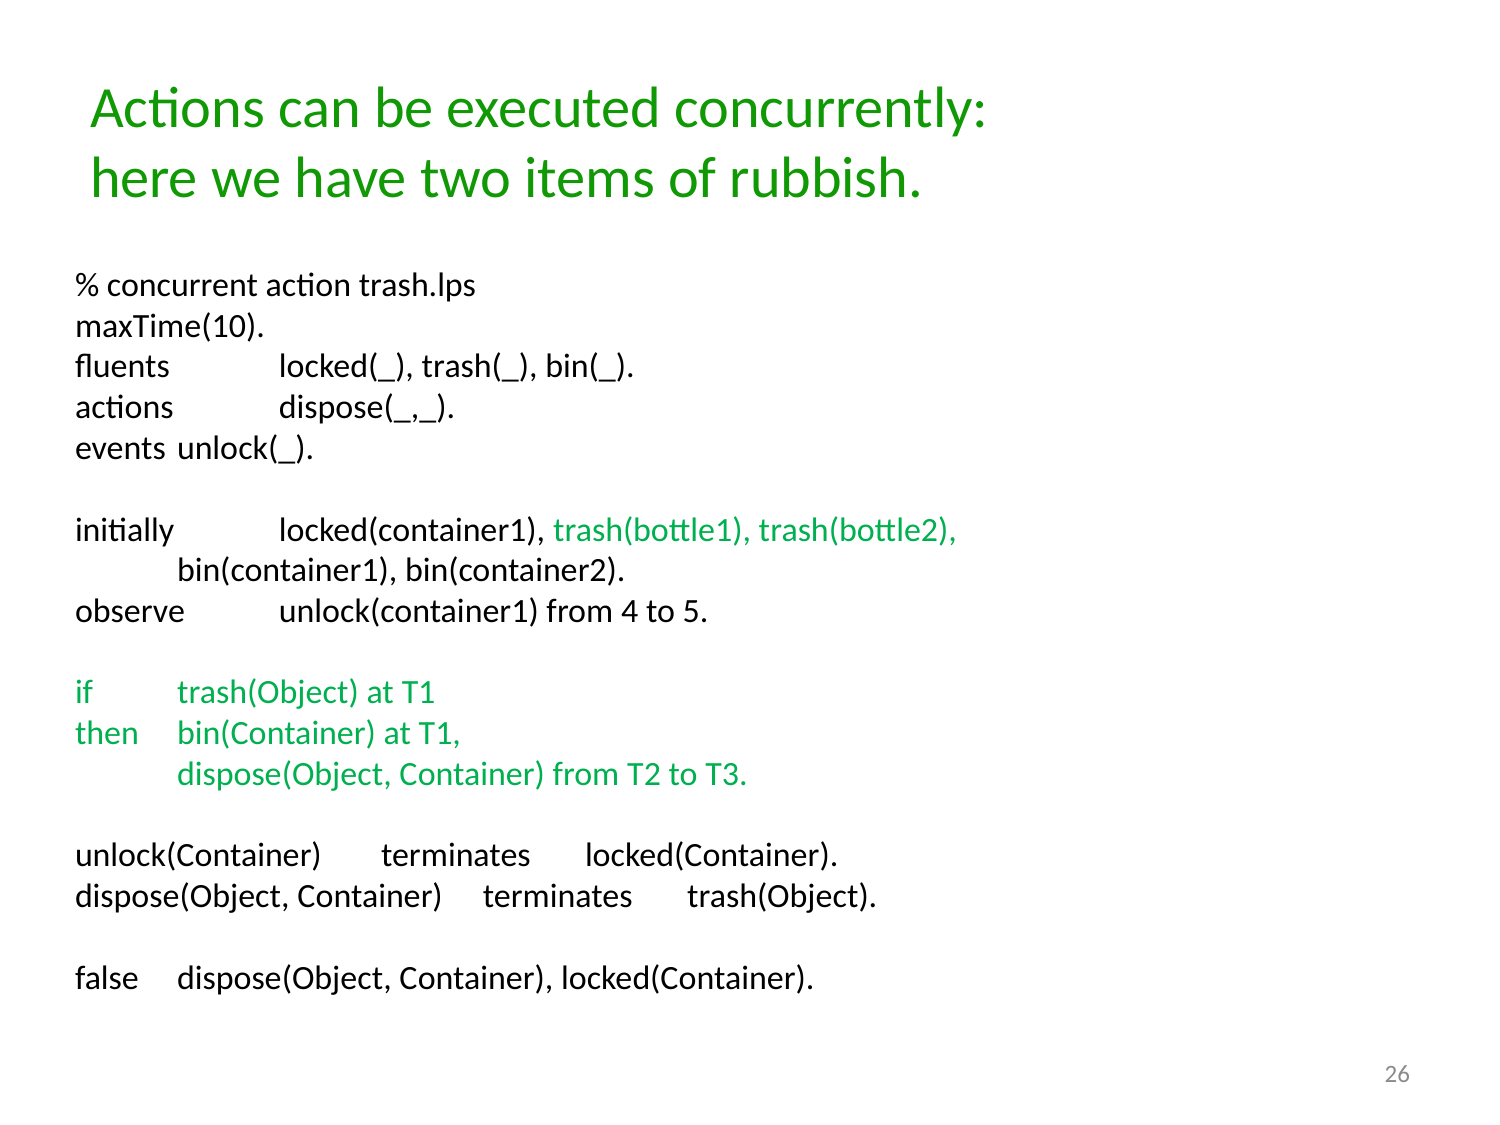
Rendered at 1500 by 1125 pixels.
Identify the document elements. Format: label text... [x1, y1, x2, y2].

list % concurrent action trash.lps maxTime(10). fluents locked(_), trash(_), bin(_). actions dispose(_,_). events unlock(_). initially locked(container1), trash(bottle1), trash(bottle2), bin(container1), bin(container2). observe unlock(container1) from 4 to 5. if trash(Object) at T1 then bin(Container) at T1, dispose(Object, Container) from T2 to T3. unlock(Container) terminates locked(Container). dispose(Object, Container) terminates trash(Object). false dispose(Object, Container), locked(Container). [75, 262, 1425, 1005]
slide_number 26 [1074, 1042, 1425, 1103]
title Actions can be executed concurrently: here we have two items of rubbish. [75, 45, 1425, 233]
